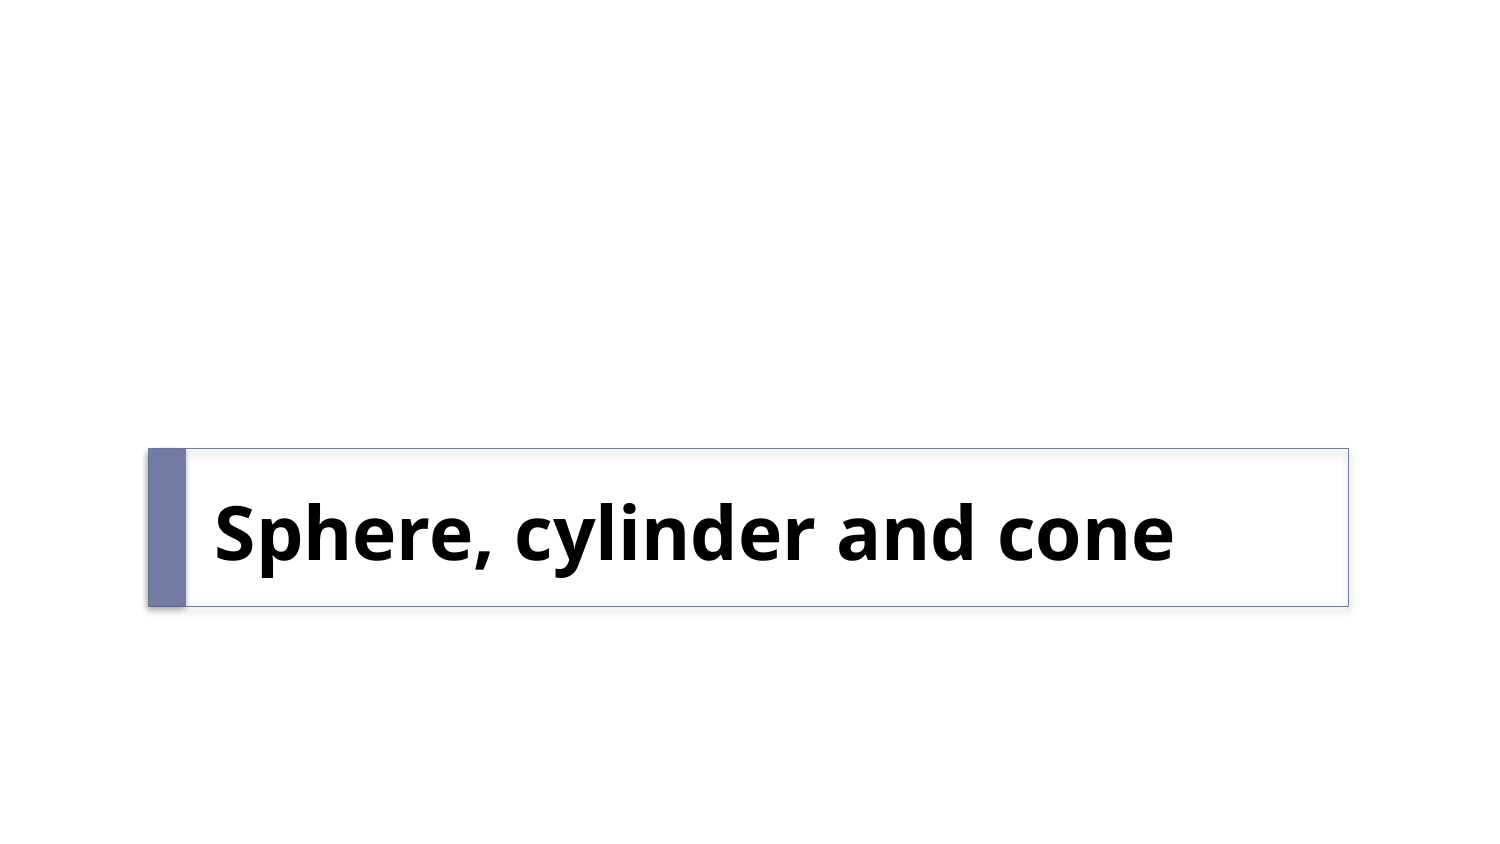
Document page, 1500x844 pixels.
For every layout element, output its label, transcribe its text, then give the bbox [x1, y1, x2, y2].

title Sphere, cylinder and cone [200, 478, 1325, 600]
